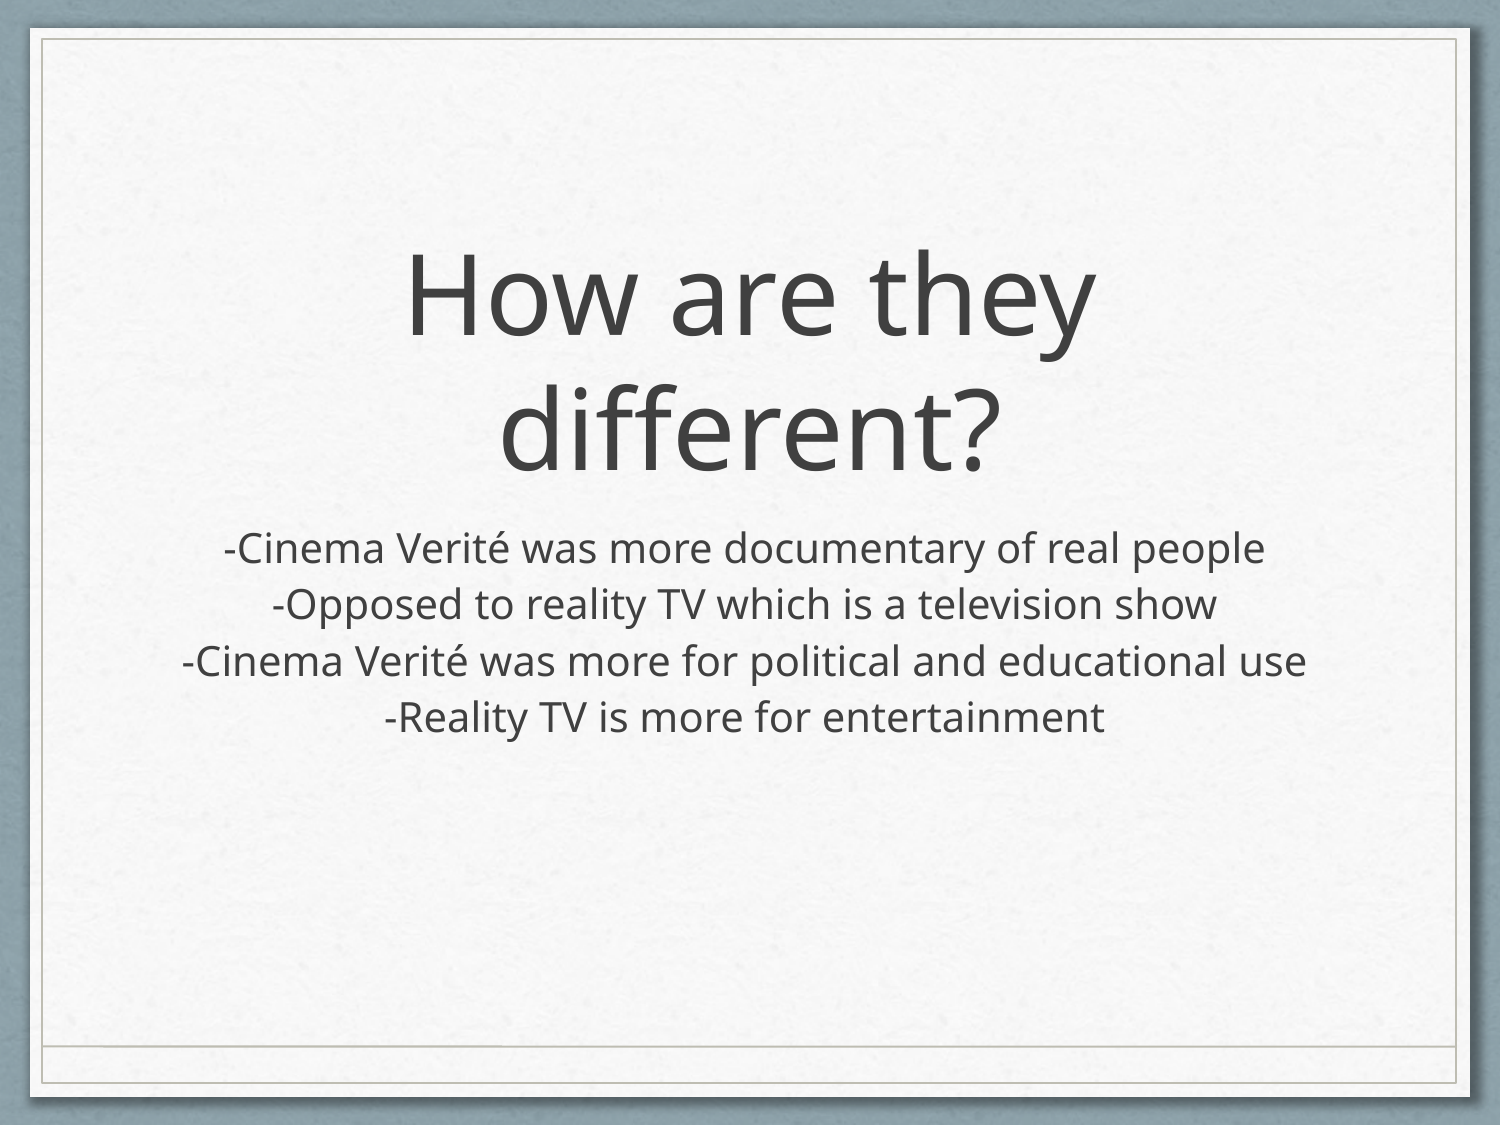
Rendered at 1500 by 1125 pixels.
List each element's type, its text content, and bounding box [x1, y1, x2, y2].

picture [30, 28, 1470, 1097]
title How are they different? [147, 224, 1353, 500]
list -Cinema Verité was more documentary of real people -Opposed to reality TV which is a television show -Cinema Verité was more for political and educational use -Reality TV is more for entertainment [147, 514, 1353, 761]
